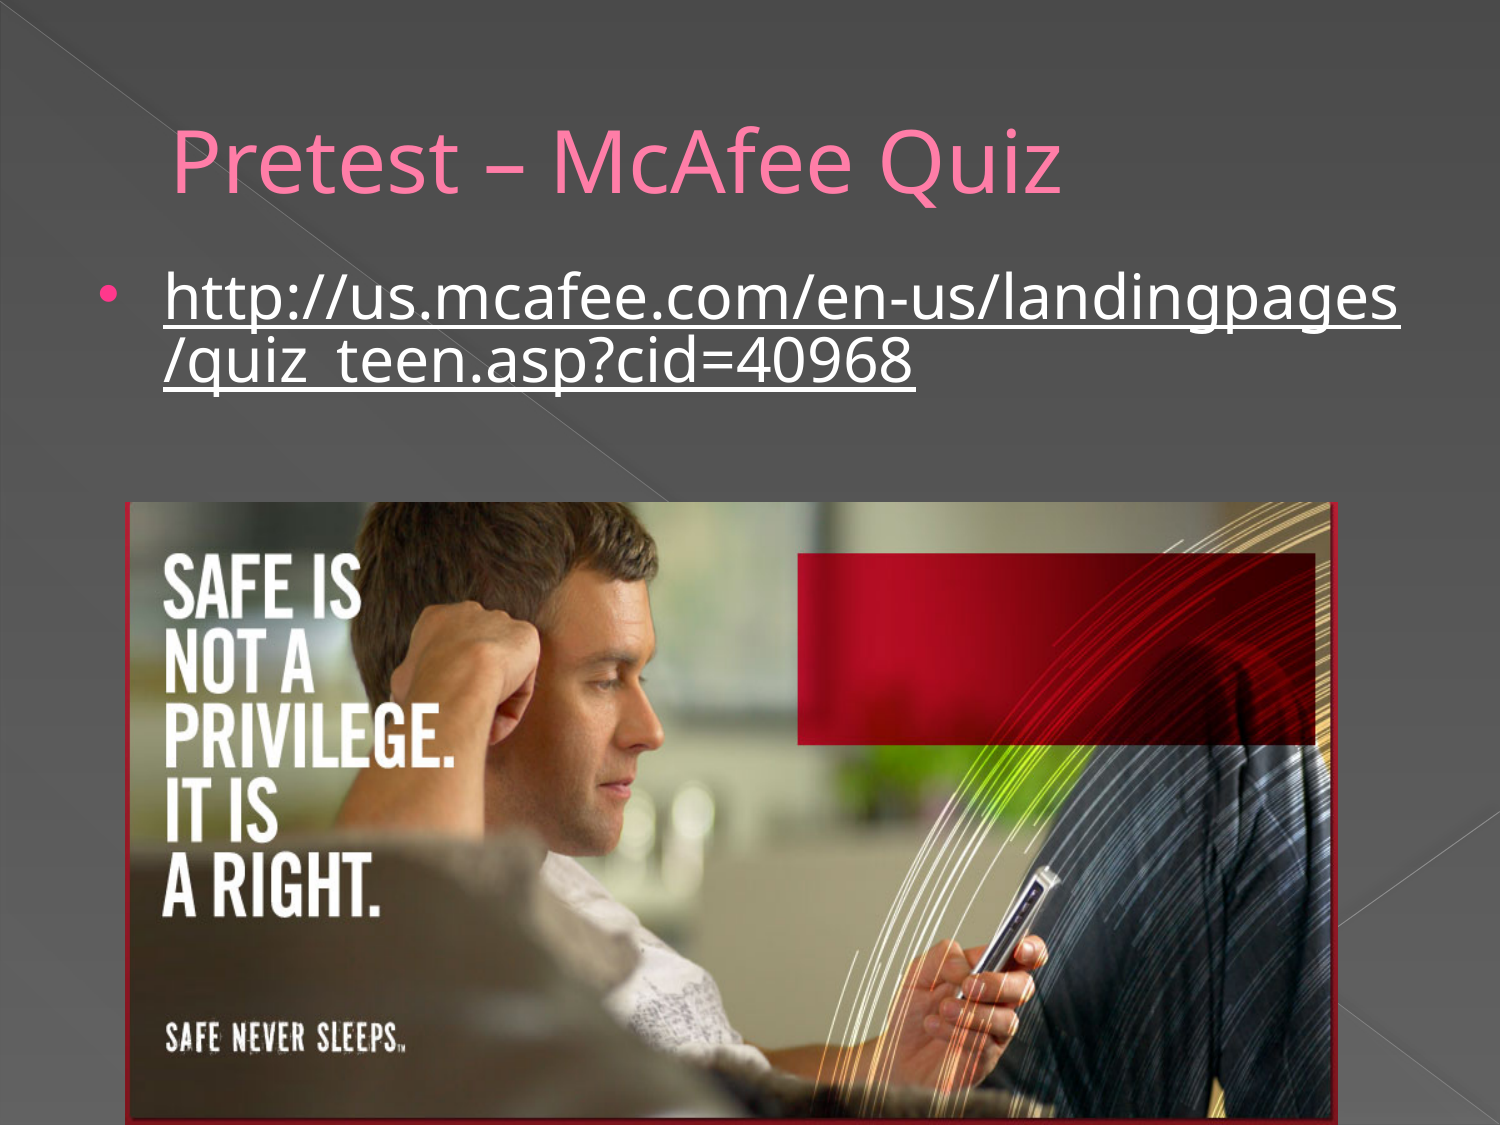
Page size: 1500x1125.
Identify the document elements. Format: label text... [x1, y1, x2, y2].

list http://us.mcafee.com/en-us/landingpages/quiz_teen.asp?cid=40968 -McAfee [75, 274, 1425, 1059]
title Pretest – McAfee Quiz [75, 43, 1425, 274]
picture [124, 502, 1338, 1125]
